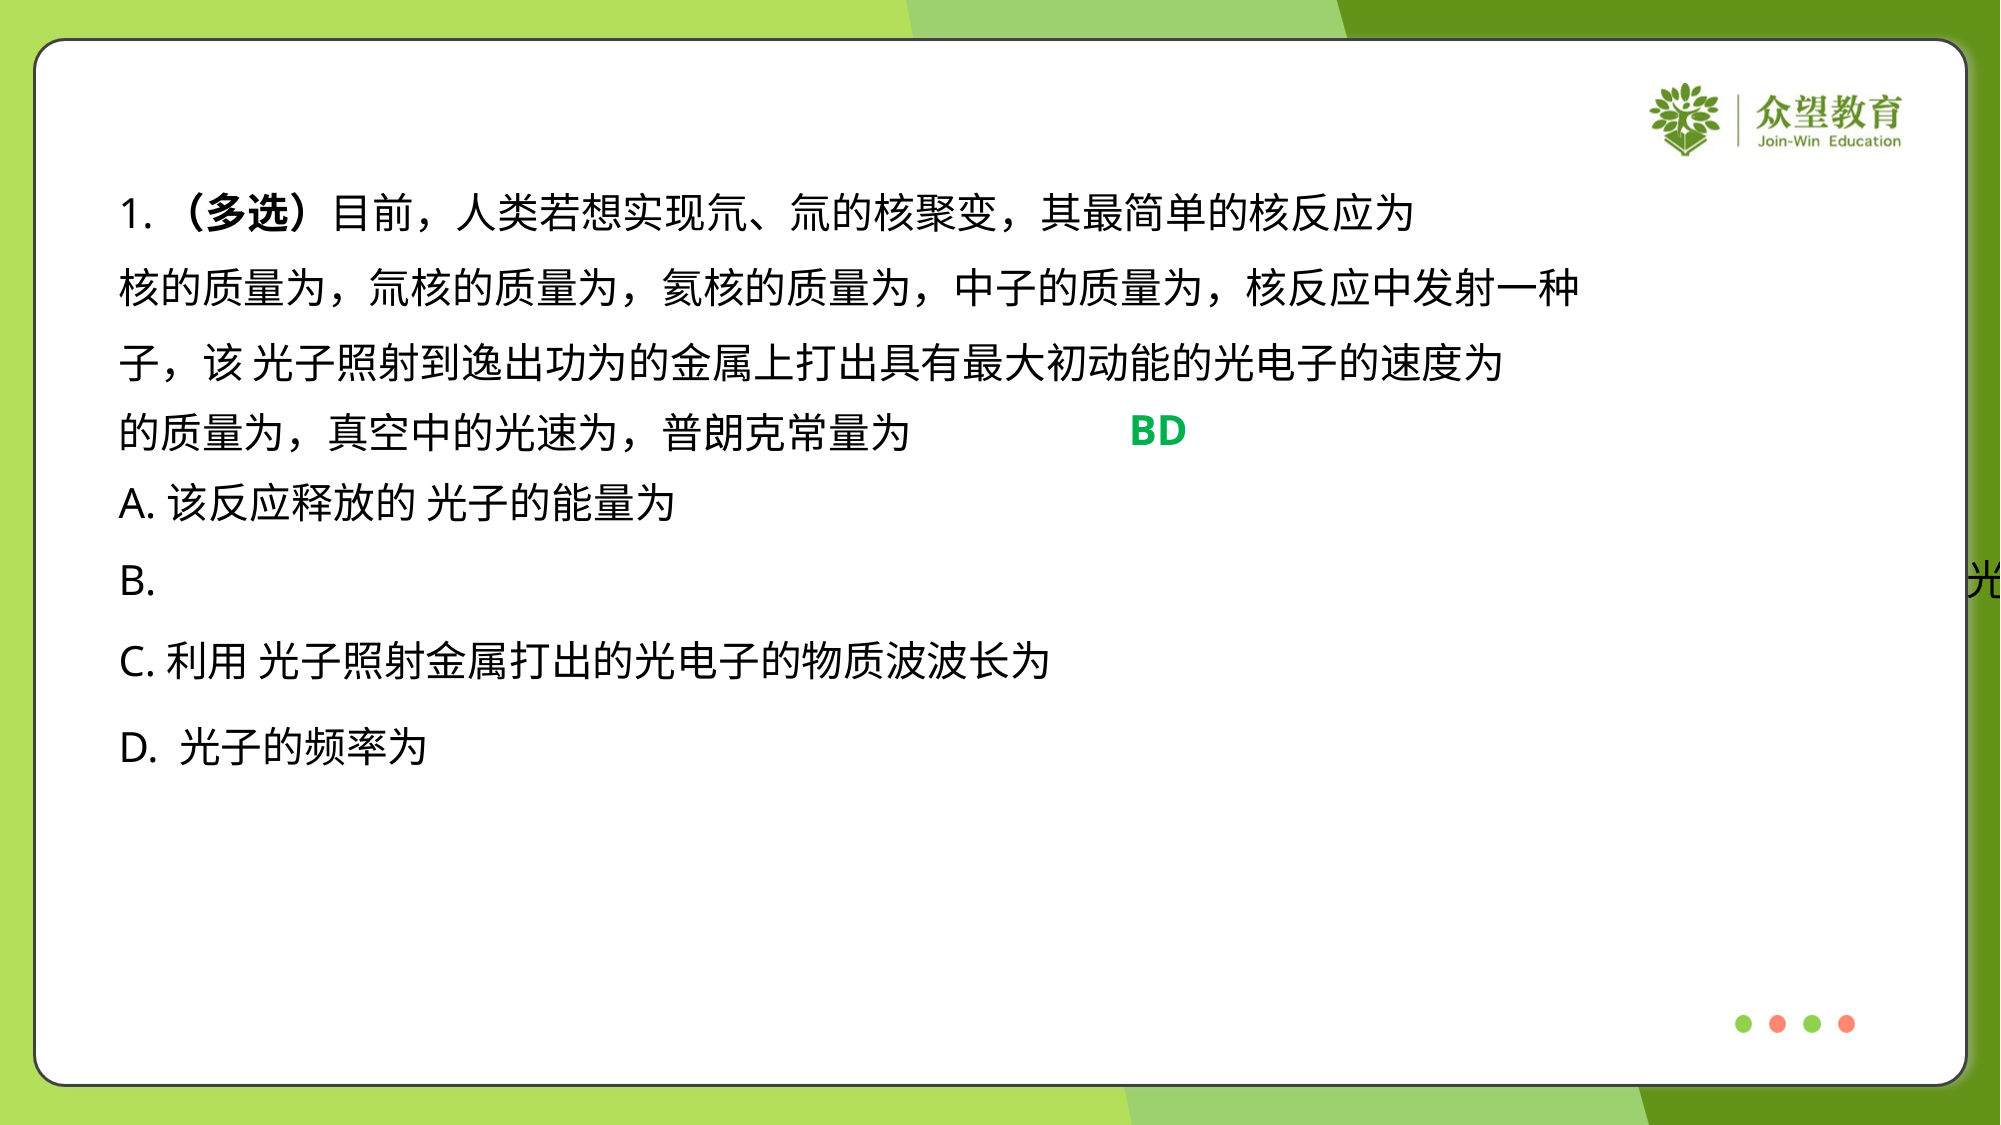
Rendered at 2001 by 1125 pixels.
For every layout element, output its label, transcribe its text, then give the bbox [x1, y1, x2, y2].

picture [0, 0, 2000, 1125]
picture [1994, 579, 2000, 595]
text_box BD [1112, 383, 1205, 448]
